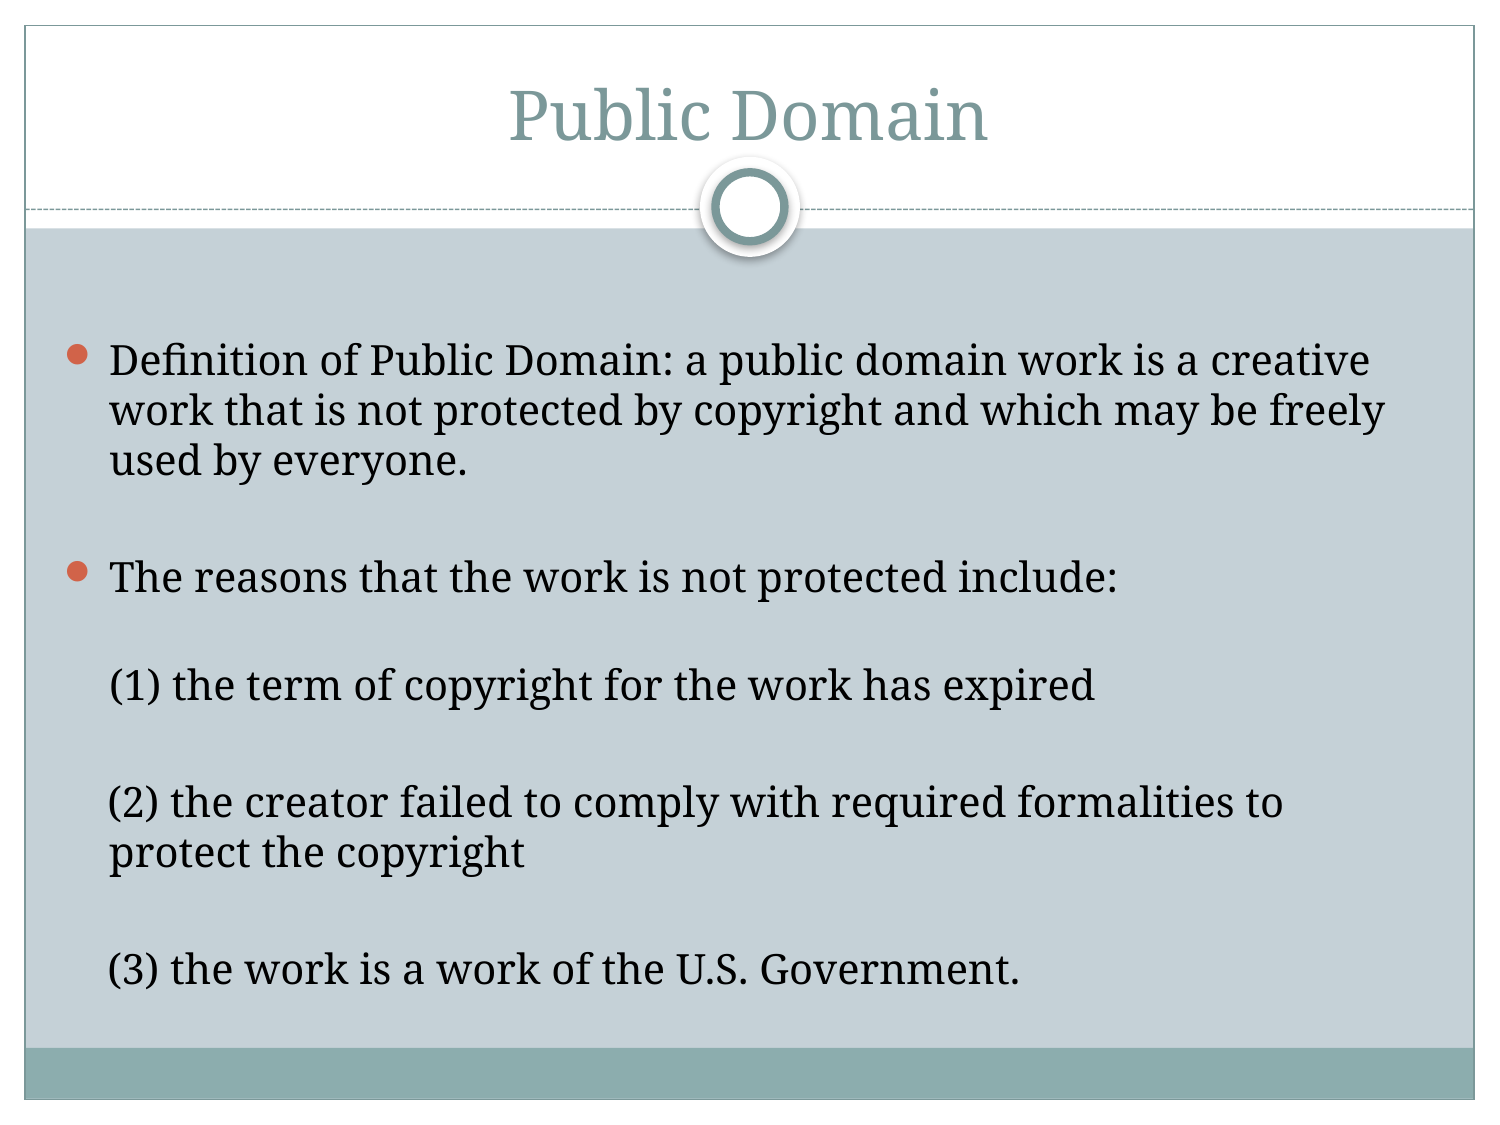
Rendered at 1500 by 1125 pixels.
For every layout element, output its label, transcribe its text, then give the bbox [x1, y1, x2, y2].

list Definition of Public Domain: a public domain work is a creative work that is not protected by copyright and which may be freely used by everyone. The reasons that the work is not protected include: (1) the term of copyright for the work has expired (2) the creator failed to comply with required formalities to protect the copyright (3) the work is a work of the U.S. Government. [49, 250, 1445, 1001]
title Public Domain [49, 37, 1450, 162]
